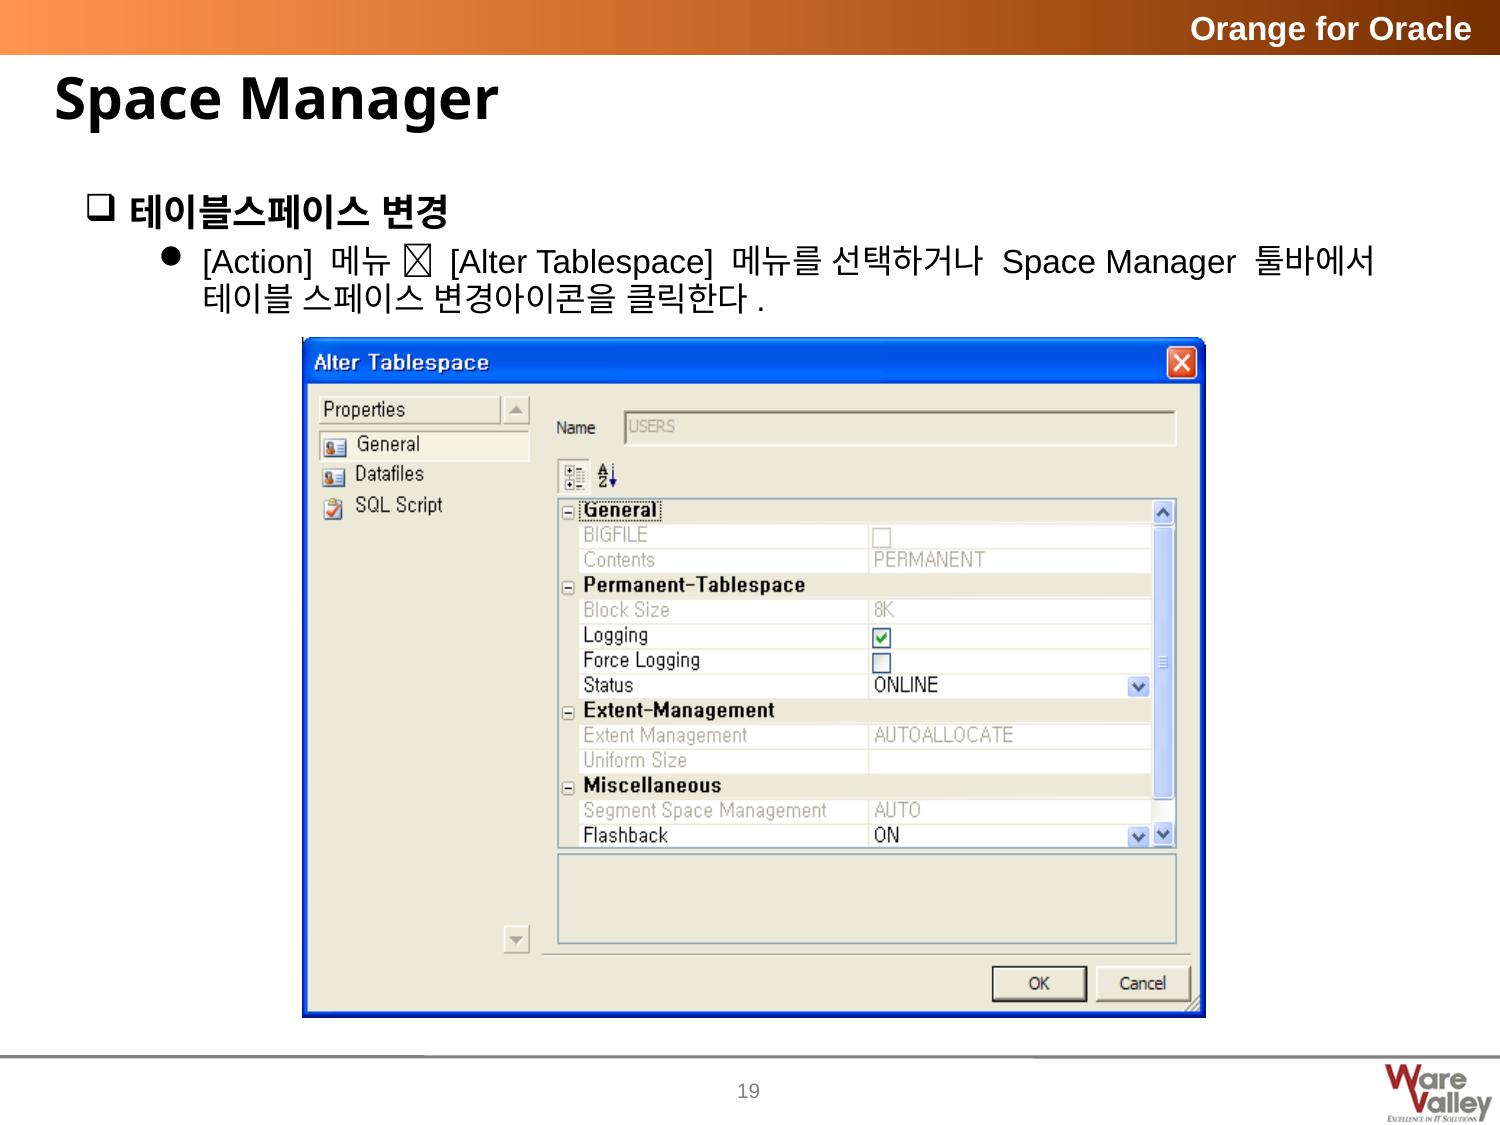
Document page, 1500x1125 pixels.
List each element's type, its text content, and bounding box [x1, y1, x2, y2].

title Space Manager [39, 54, 1461, 150]
picture [302, 337, 1206, 1018]
picture [1376, 1060, 1500, 1125]
list 테이블스페이스 변경 [Action] 메뉴  [Alter Tablespace] 메뉴를 선택하거나 Space Manager 툴바에서 테이블 스페이스 변경아이콘을 클릭한다. [69, 184, 1459, 1012]
